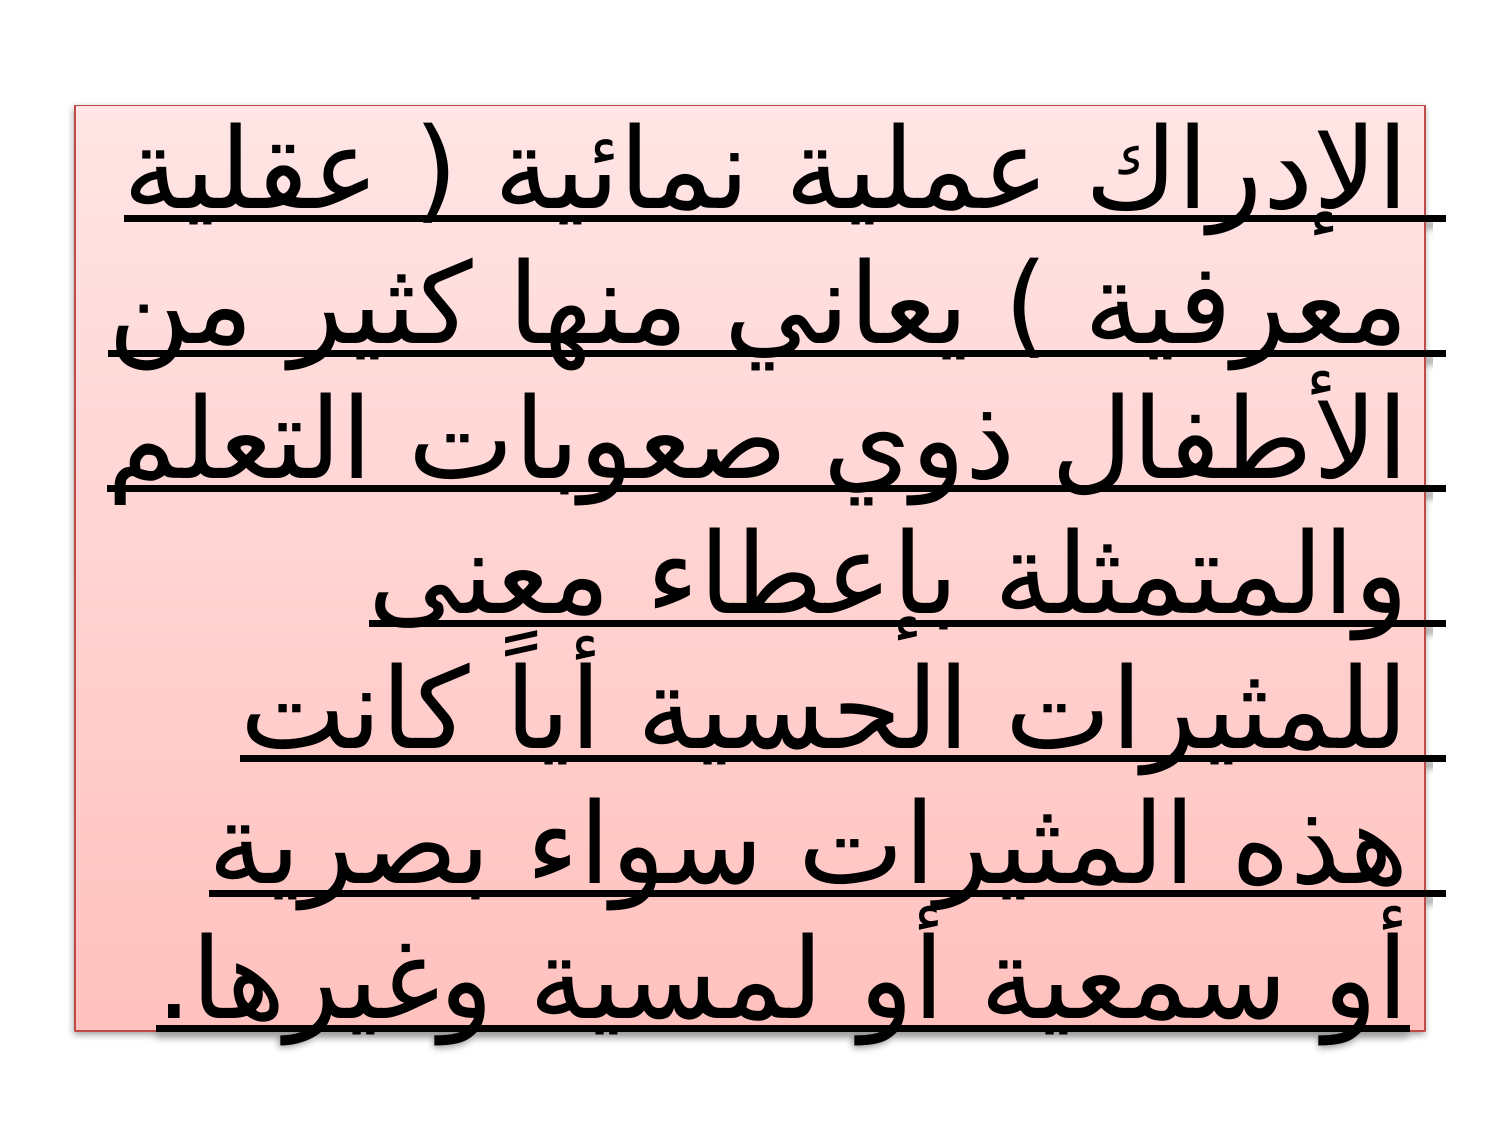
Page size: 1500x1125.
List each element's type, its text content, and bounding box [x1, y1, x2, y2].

title الإدراك عملية نمائية ( عقلية معرفية ) يعاني منها كثير من الأطفال ذوي صعوبات التعلم والمتمثلة بإعطاء معنى للمثيرات الحسية أياً كانت هذه المثيرات سواء بصرية أو سمعية أو لمسية وغيرها. [74, 105, 1426, 1032]
